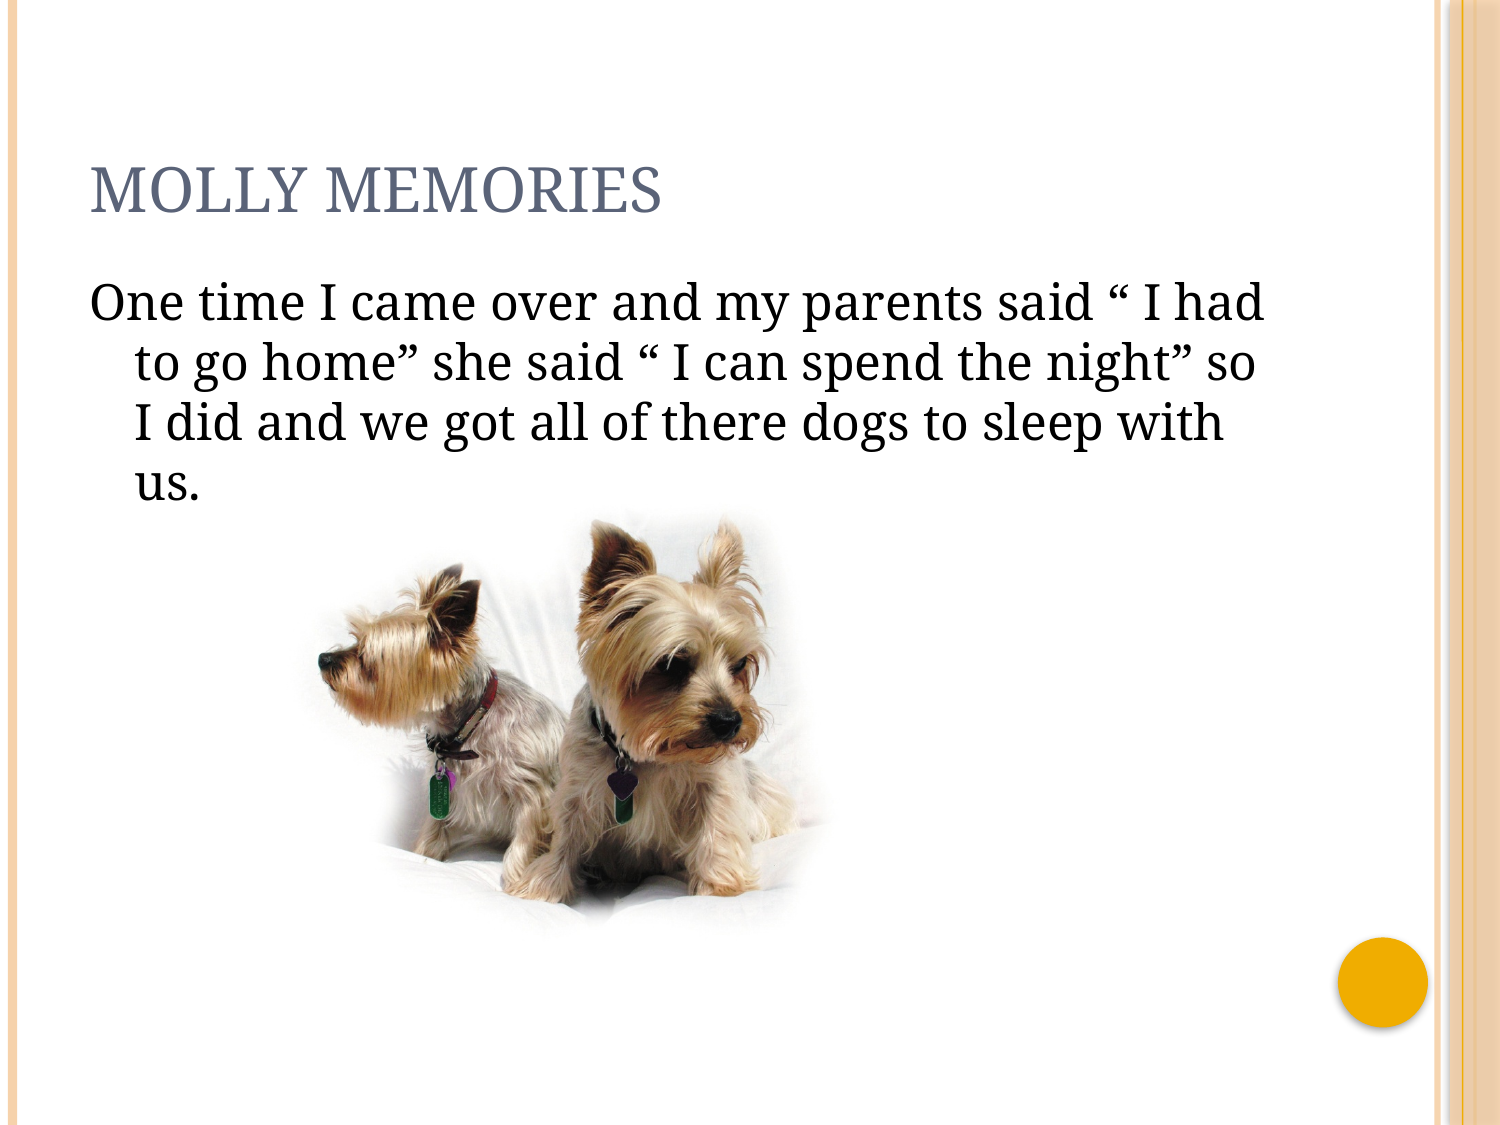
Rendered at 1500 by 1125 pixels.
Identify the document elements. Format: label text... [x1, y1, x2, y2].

list One time I came over and my parents said “ I had to go home” she said “ I can spend the night” so I did and we got all of there dogs to sleep with us. [75, 262, 1300, 1062]
picture [249, 486, 901, 976]
title Molly Memories [75, 45, 1300, 233]
